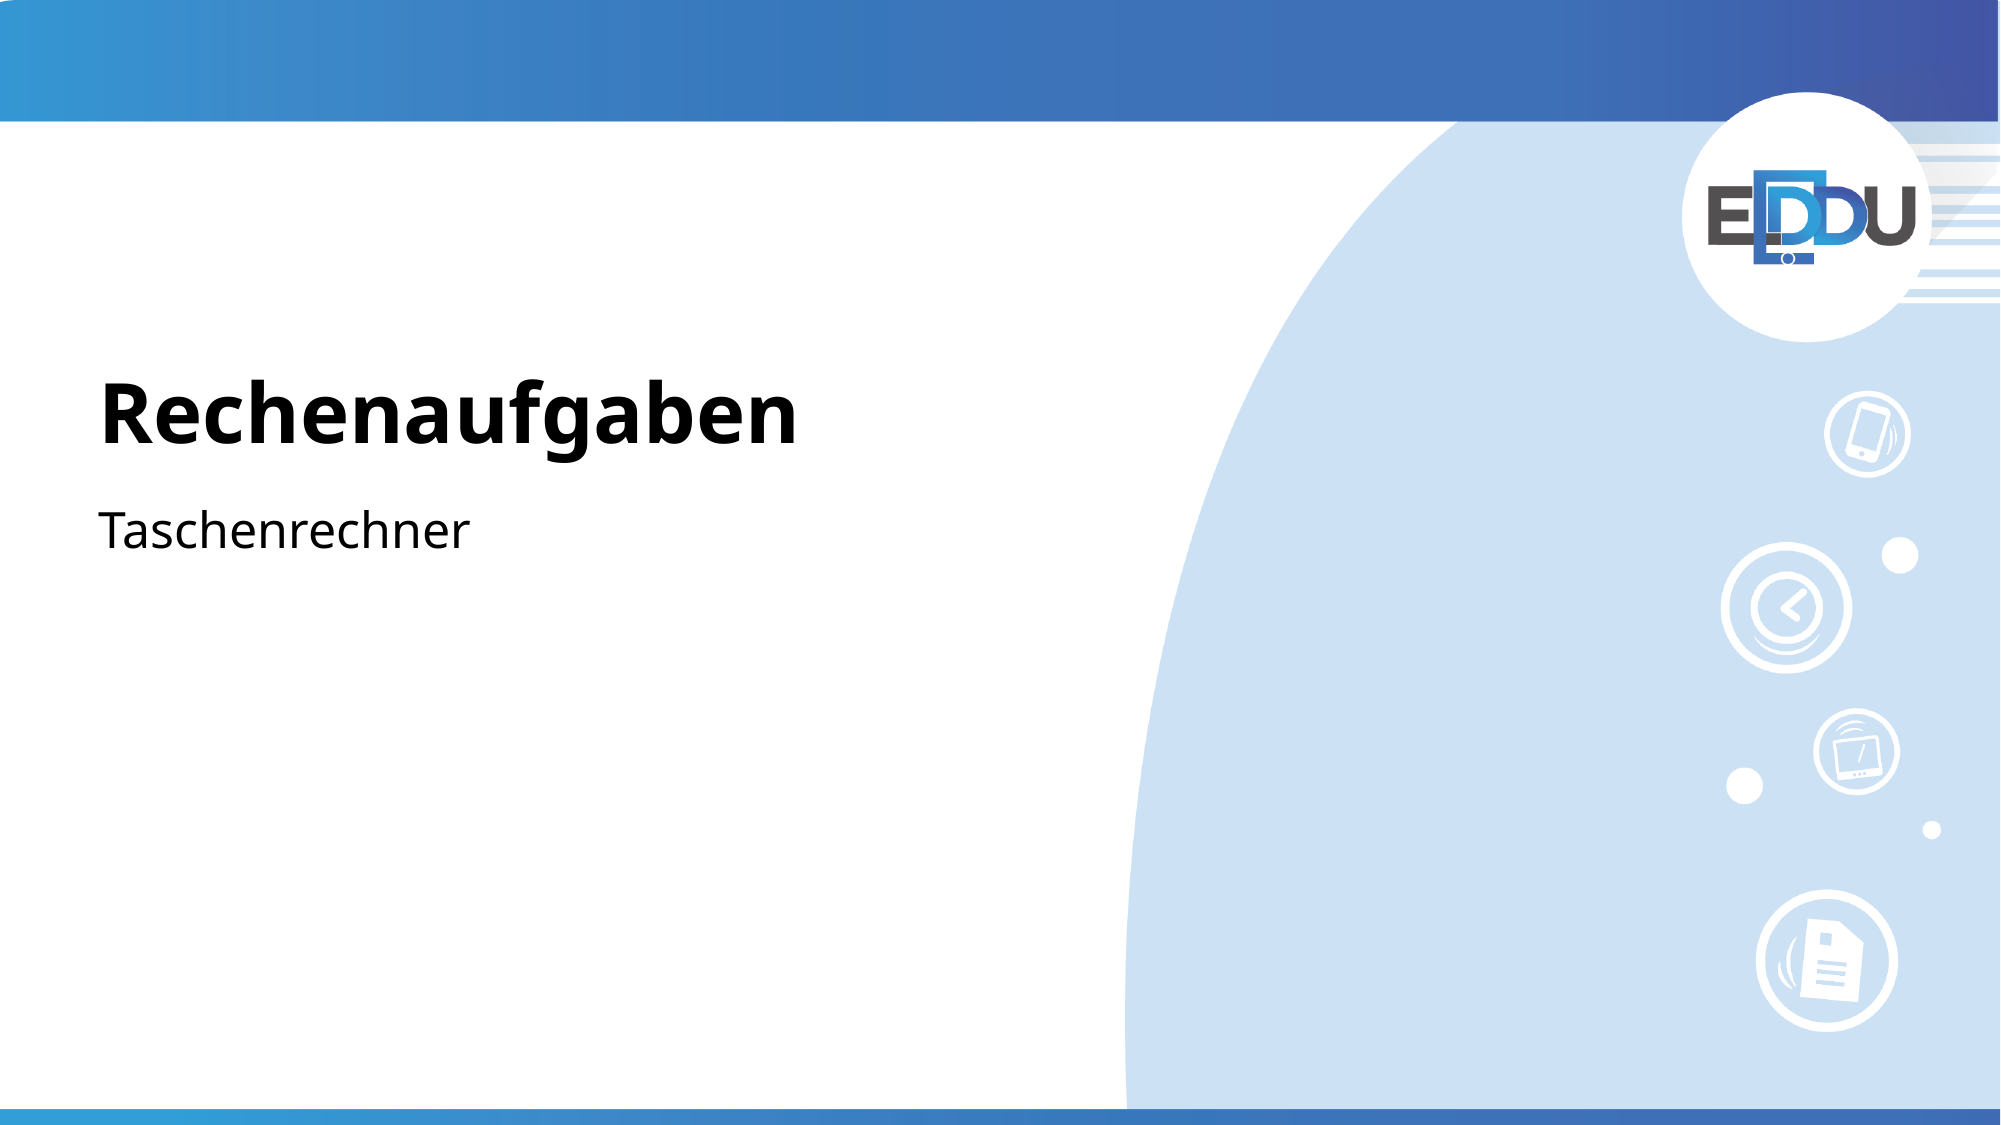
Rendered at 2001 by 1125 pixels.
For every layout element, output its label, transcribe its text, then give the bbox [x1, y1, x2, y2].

subtitle Taschenrechner [83, 498, 1584, 661]
title Rechenaufgaben [83, 195, 1584, 470]
picture [0, 0, 2001, 1125]
